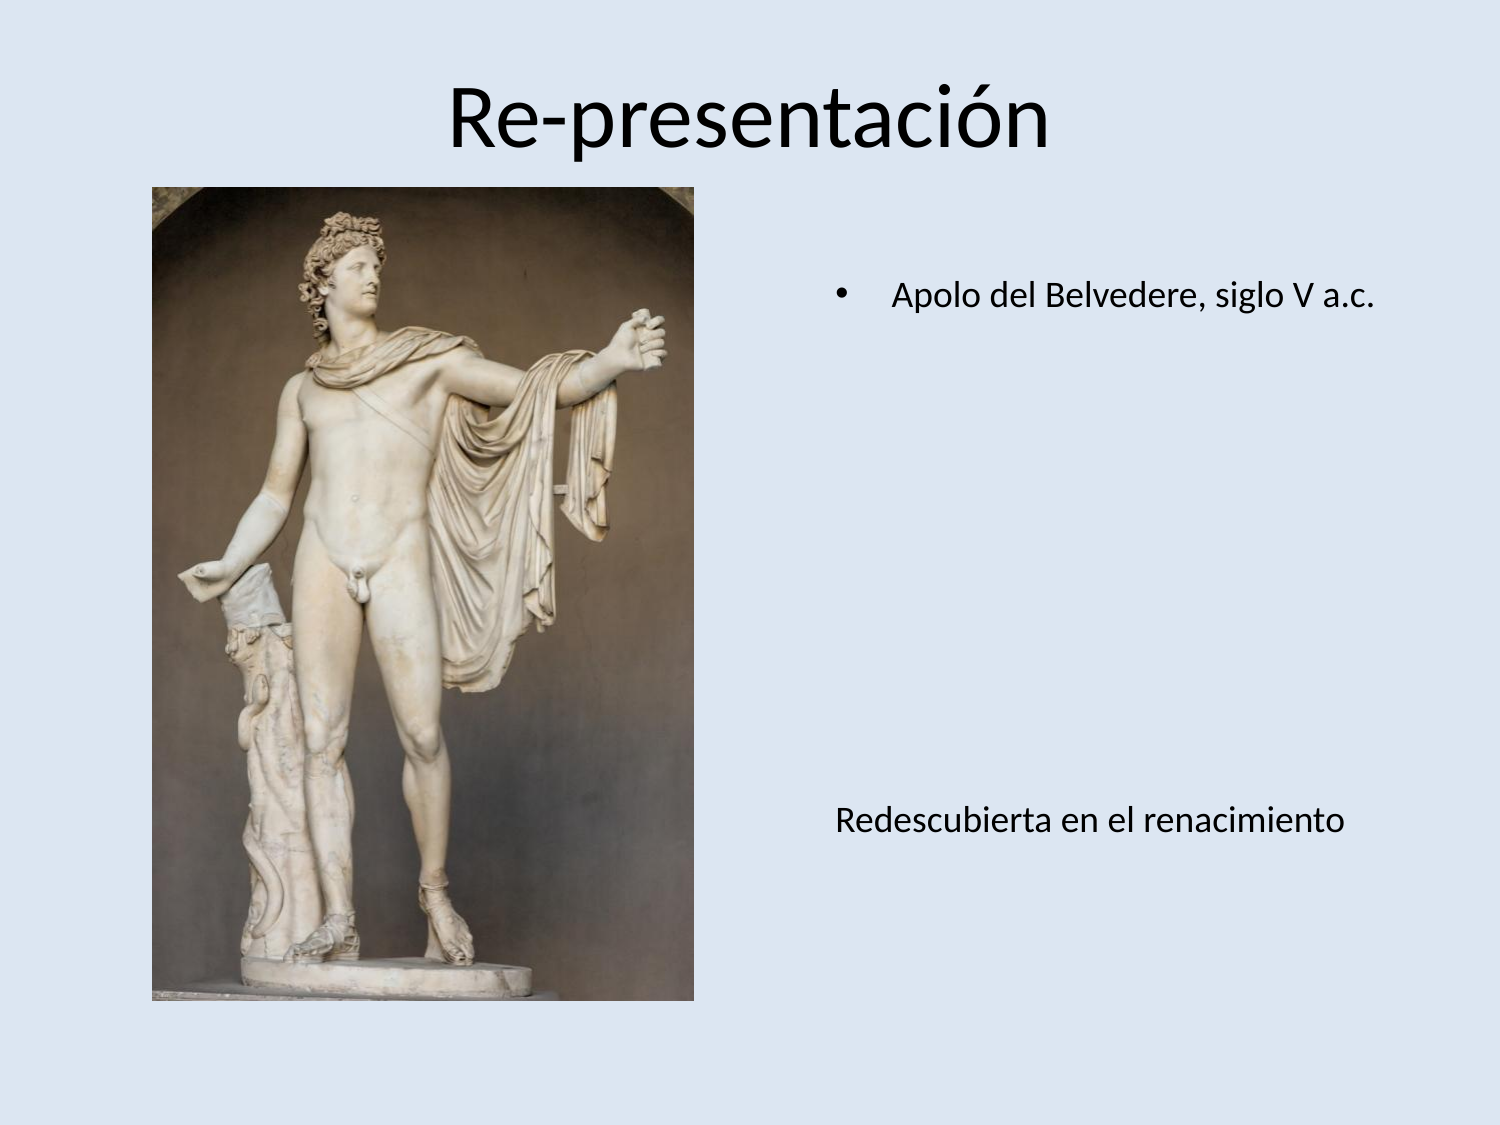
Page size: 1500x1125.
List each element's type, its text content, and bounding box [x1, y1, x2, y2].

picture [152, 187, 694, 1002]
title Re-presentación [75, 45, 1425, 176]
list Apolo del Belvedere, siglo V a.c. Redescubierta en el renacimiento [820, 262, 1425, 868]
